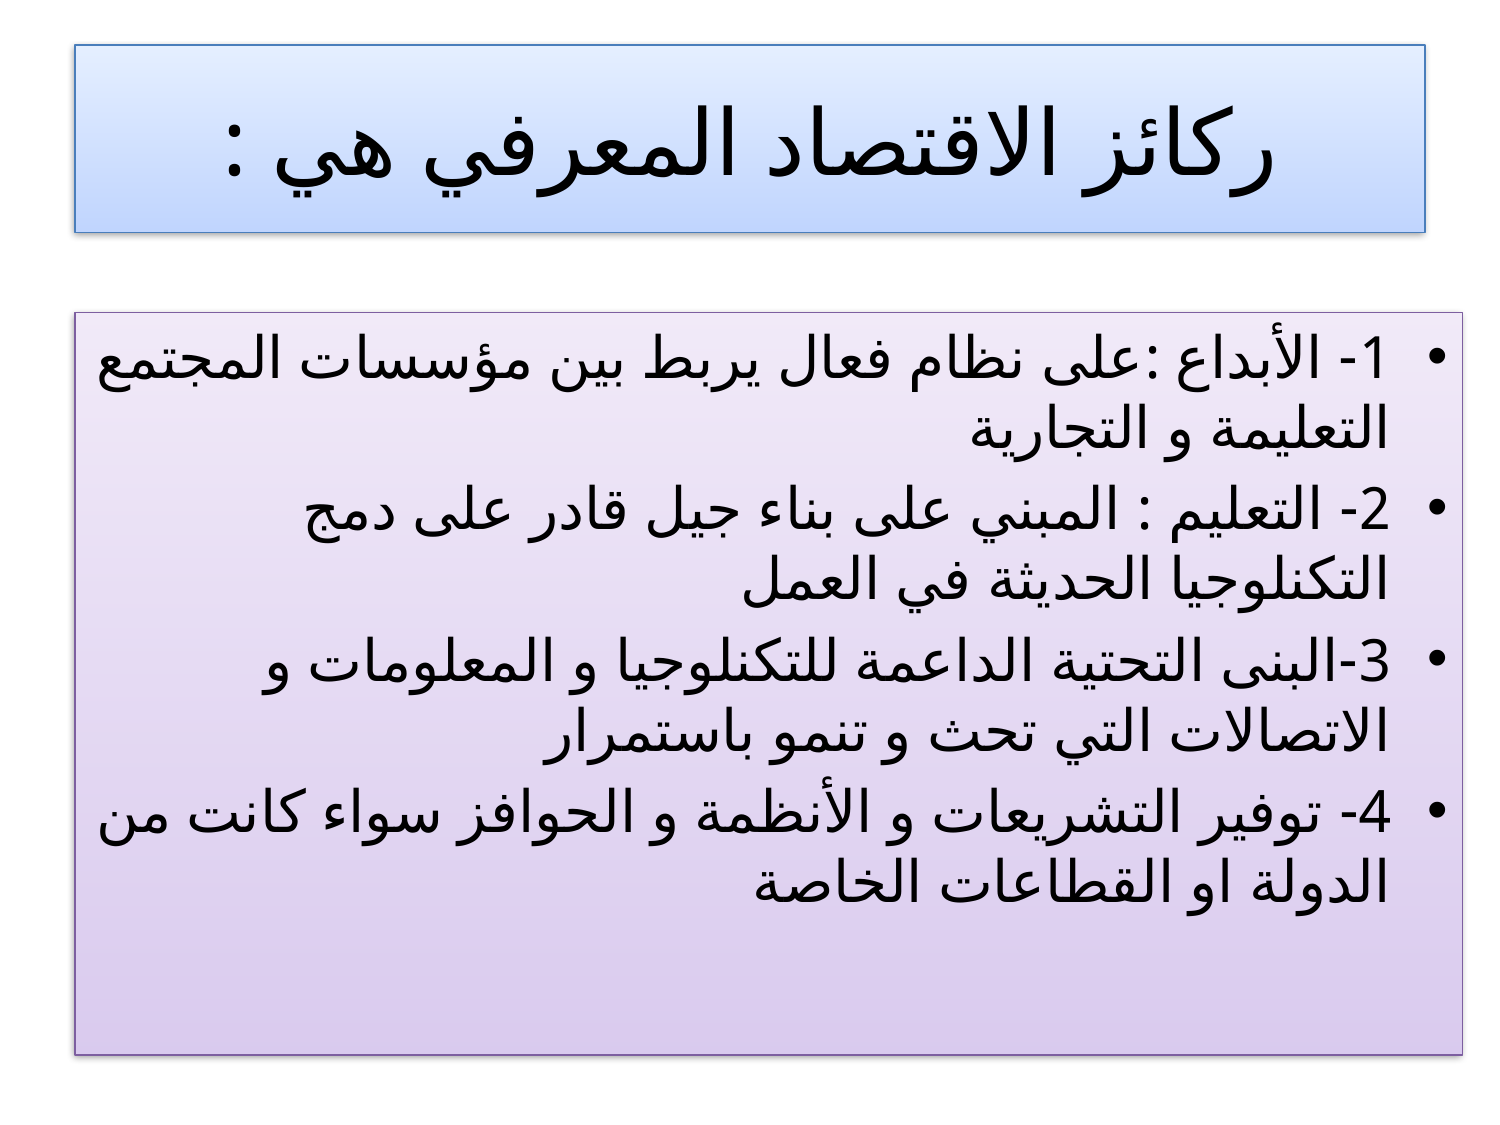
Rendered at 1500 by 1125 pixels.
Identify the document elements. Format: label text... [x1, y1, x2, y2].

title ركائز الاقتصاد المعرفي هي : [74, 44, 1426, 233]
list 1- الأبداع :على نظام فعال يربط بين مؤسسات المجتمع التعليمة و التجارية 2- التعليم : المبني على بناء جيل قادر على دمج التكنلوجيا الحديثة في العمل 3-البنى التحتية الداعمة للتكنلوجيا و المعلومات و الاتصالات التي تحث و تنمو باستمرار 4- توفير التشريعات و الأنظمة و الحوافز سواء كانت من الدولة او القطاعات الخاصة [74, 312, 1463, 1056]
